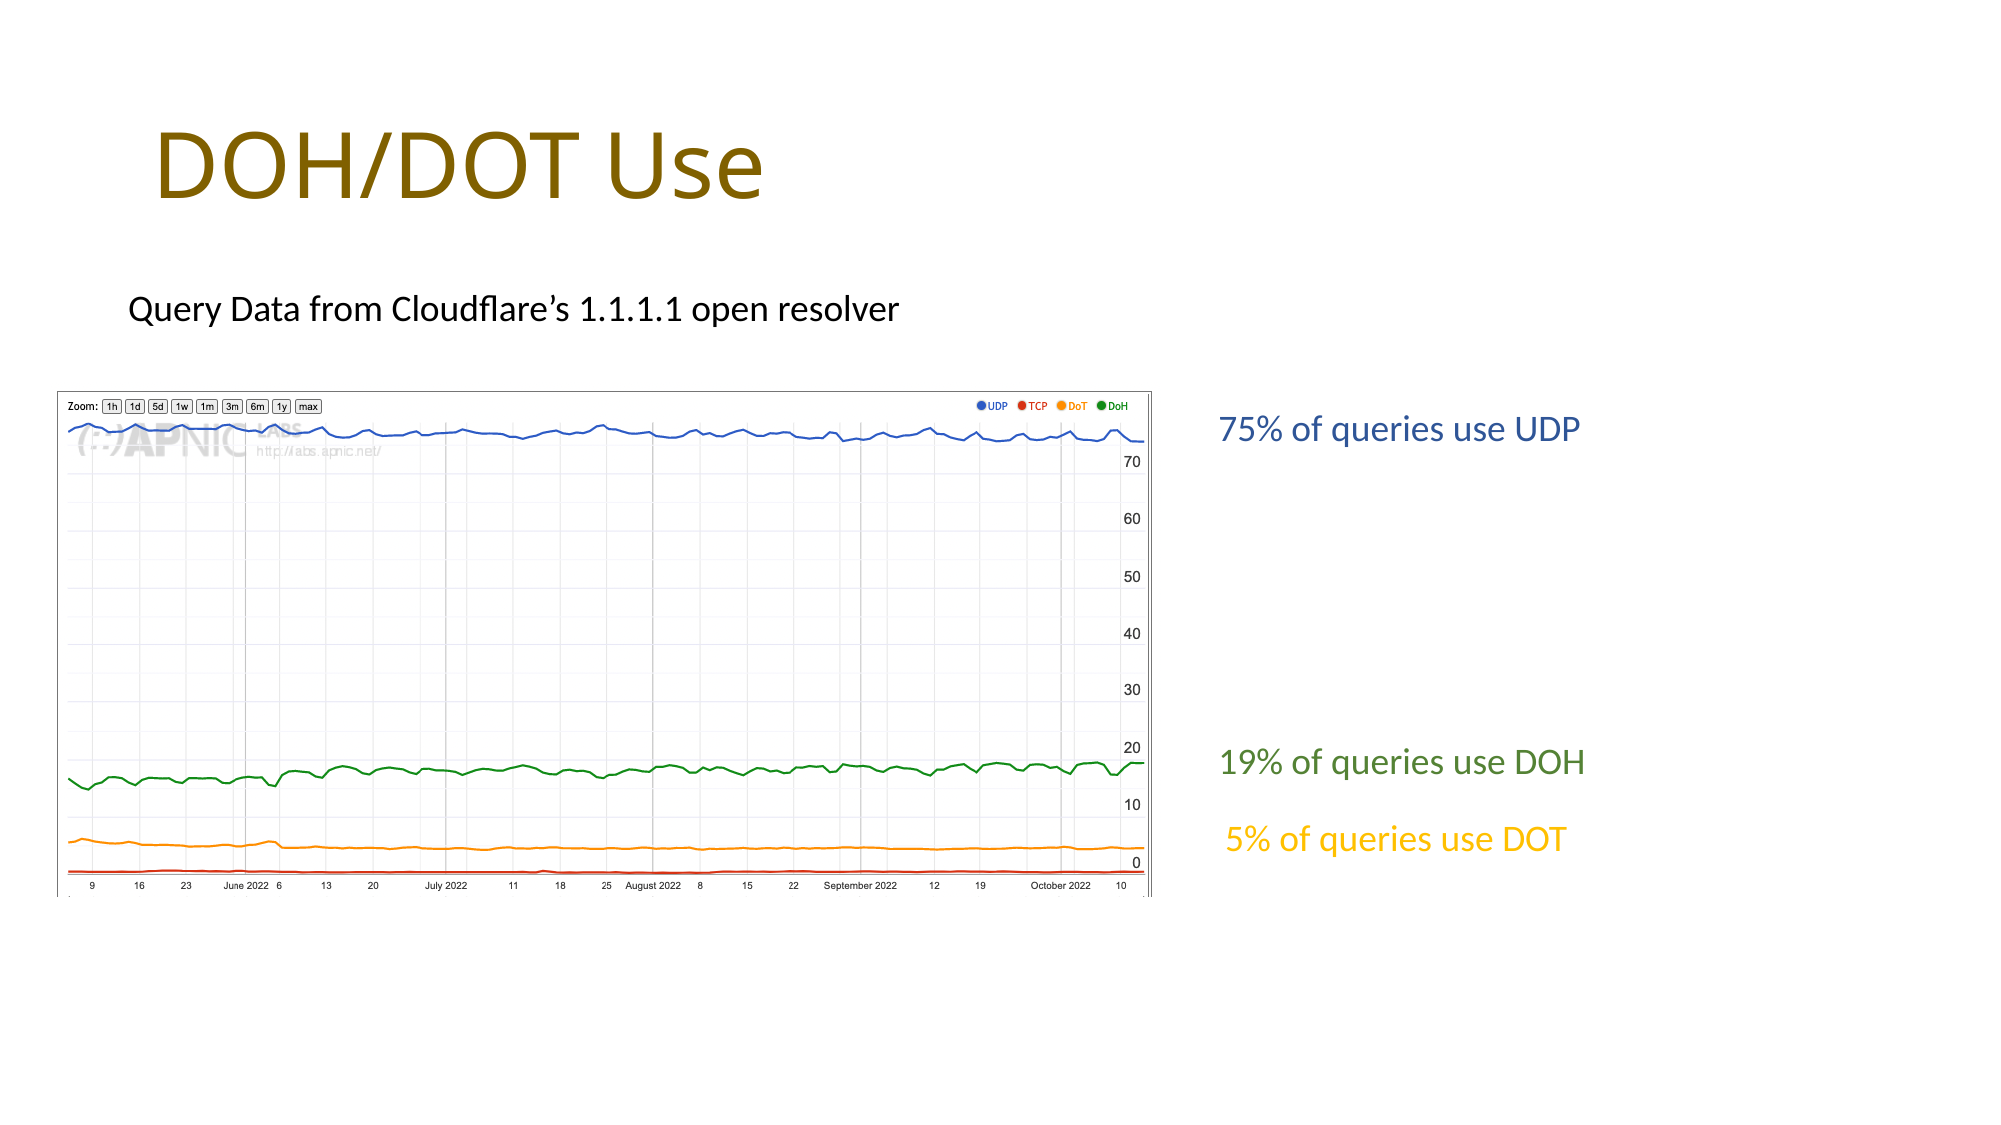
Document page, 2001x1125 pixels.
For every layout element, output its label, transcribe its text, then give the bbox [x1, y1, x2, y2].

text_box 19% of queries use DOH [1203, 730, 1601, 790]
text_box Query Data from Cloudflare’s 1.1.1.1 open resolver [113, 276, 1065, 337]
title DOH/DOT Use [137, 59, 1863, 278]
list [50, 382, 1161, 897]
text_box 5% of queries use DOT [1210, 807, 1583, 867]
text_box 75% of queries use UDP [1203, 396, 1596, 457]
